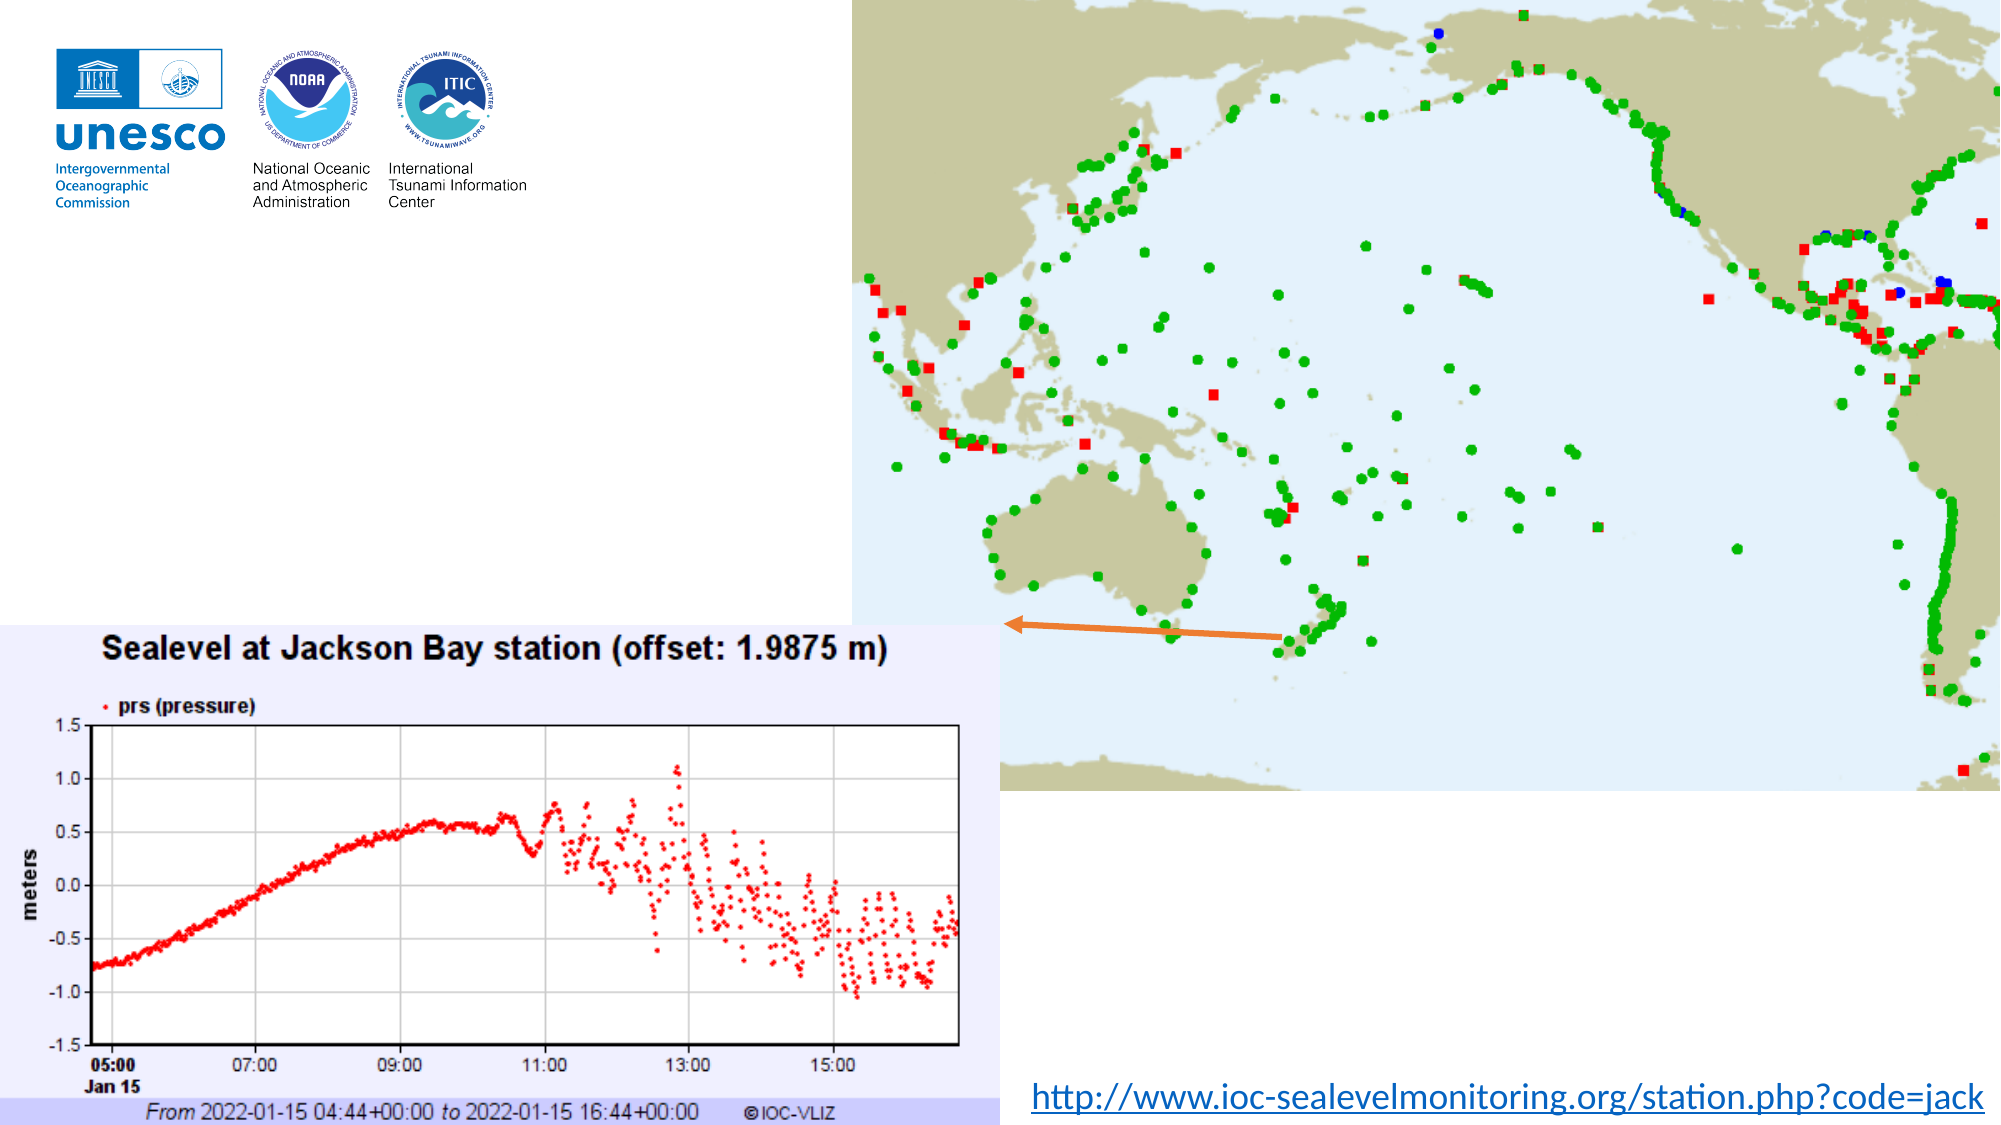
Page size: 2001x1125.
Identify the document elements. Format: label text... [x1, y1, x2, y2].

picture [43, 35, 527, 221]
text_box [1003, 623, 1282, 638]
picture [0, 0, 2000, 1125]
text_box http://www.ioc-sealevelmonitoring.org/station.php?code=jack [1000, 1064, 2000, 1125]
